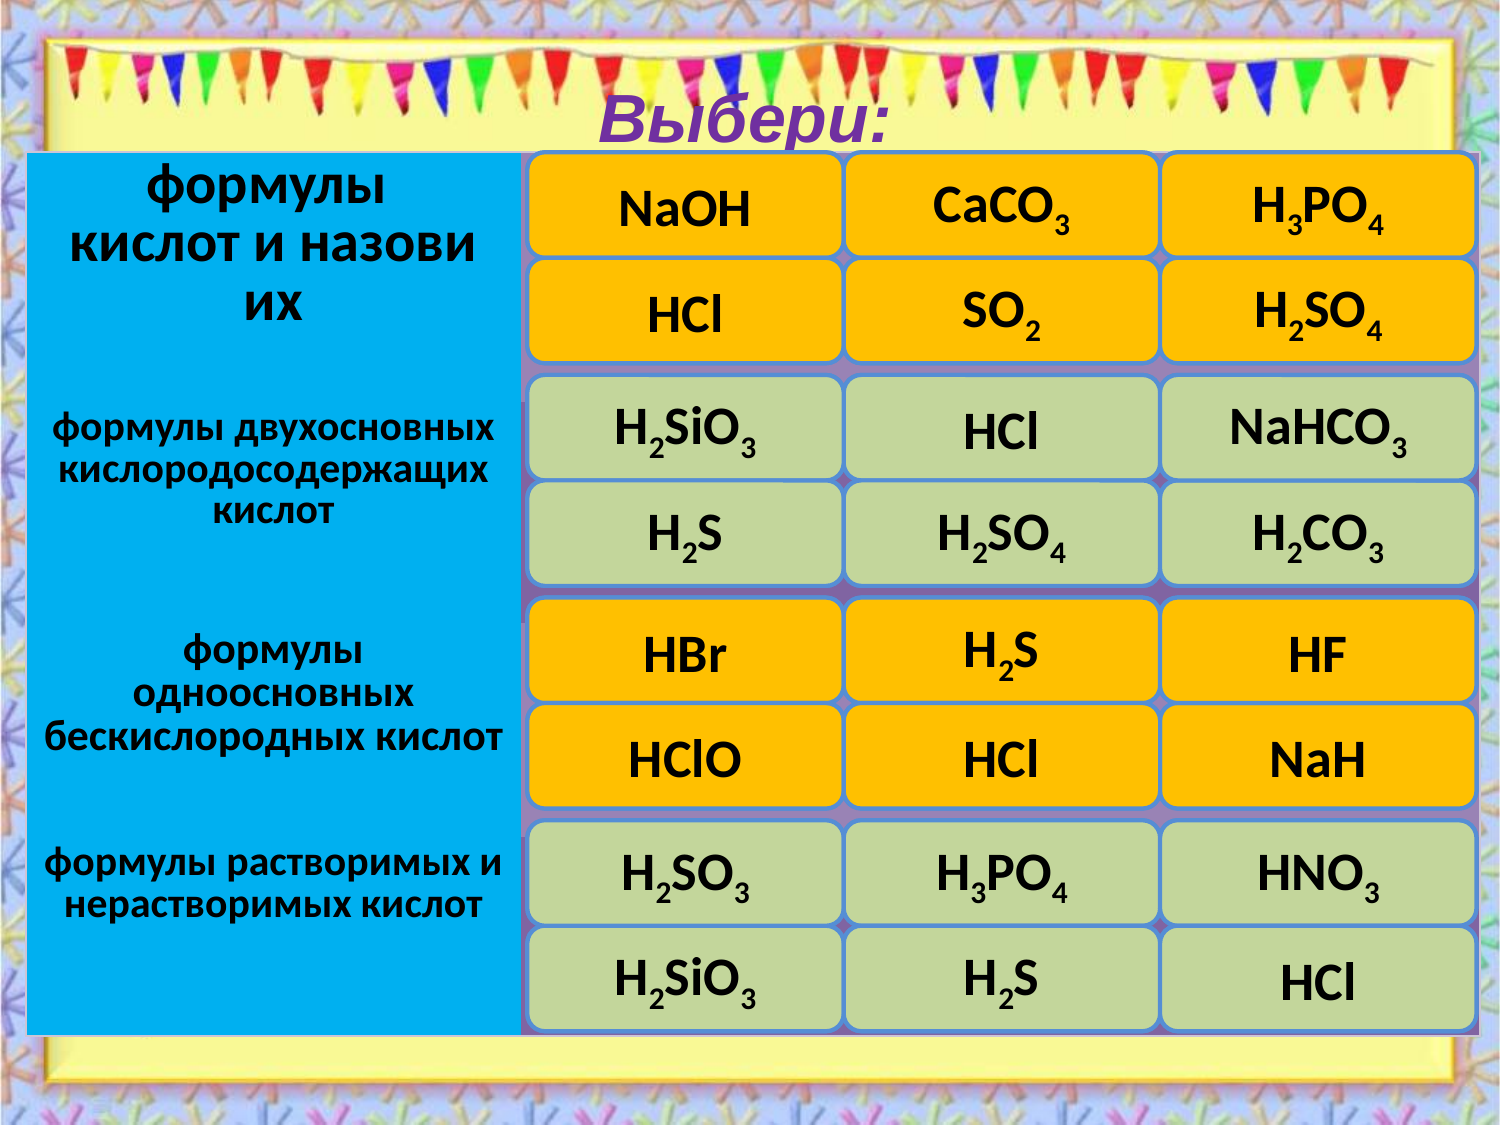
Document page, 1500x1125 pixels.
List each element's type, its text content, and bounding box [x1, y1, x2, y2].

table_cell [521, 402, 1479, 623]
text_box NaОH [525, 150, 844, 258]
table_cell формулы одноосновных бескислородных кислот [27, 623, 521, 837]
text_box HCl [525, 255, 844, 366]
table_cell формулы растворимых и нерастворимых кислот [27, 837, 521, 1035]
text_box CaCO3 [841, 150, 1160, 258]
table_header [521, 153, 1479, 402]
title Выбери: [70, 66, 1421, 151]
text_box H2SO3 [525, 818, 844, 928]
text_box H2S [841, 595, 1160, 703]
text_box NaH [1160, 703, 1479, 811]
text_box HF [1157, 595, 1479, 706]
text_box HCl [844, 372, 1160, 480]
text_box H3PO4 [841, 818, 1160, 926]
text_box H2SO4 [841, 478, 1160, 588]
text_box HNO3 [1157, 818, 1479, 926]
text_box HCl [841, 700, 1163, 811]
text_box H2СО3 [1157, 480, 1479, 588]
table_cell [521, 623, 1479, 837]
text_box HСl [1157, 923, 1479, 1034]
text_box H2SO4 [1157, 255, 1479, 366]
text_box H2SiO3 [525, 372, 846, 480]
text_box H2SiO3 [525, 926, 844, 1034]
text_box [374, 1053, 1172, 1125]
text_box HBr [525, 595, 844, 703]
text_box H2S [525, 478, 844, 588]
text_box SO2 [841, 255, 1160, 366]
table_cell [521, 837, 1479, 1035]
table_cell формулы двухосновных кислородосодержащих кислот [27, 402, 521, 623]
table_header формулы кислот и назови их [27, 153, 521, 402]
picture [0, 0, 1500, 1125]
text_box HClO [525, 700, 844, 811]
text_box H3PO4 [1157, 150, 1479, 258]
text_box NaHCO3 [1157, 372, 1479, 483]
text_box H2S [841, 923, 1160, 1034]
